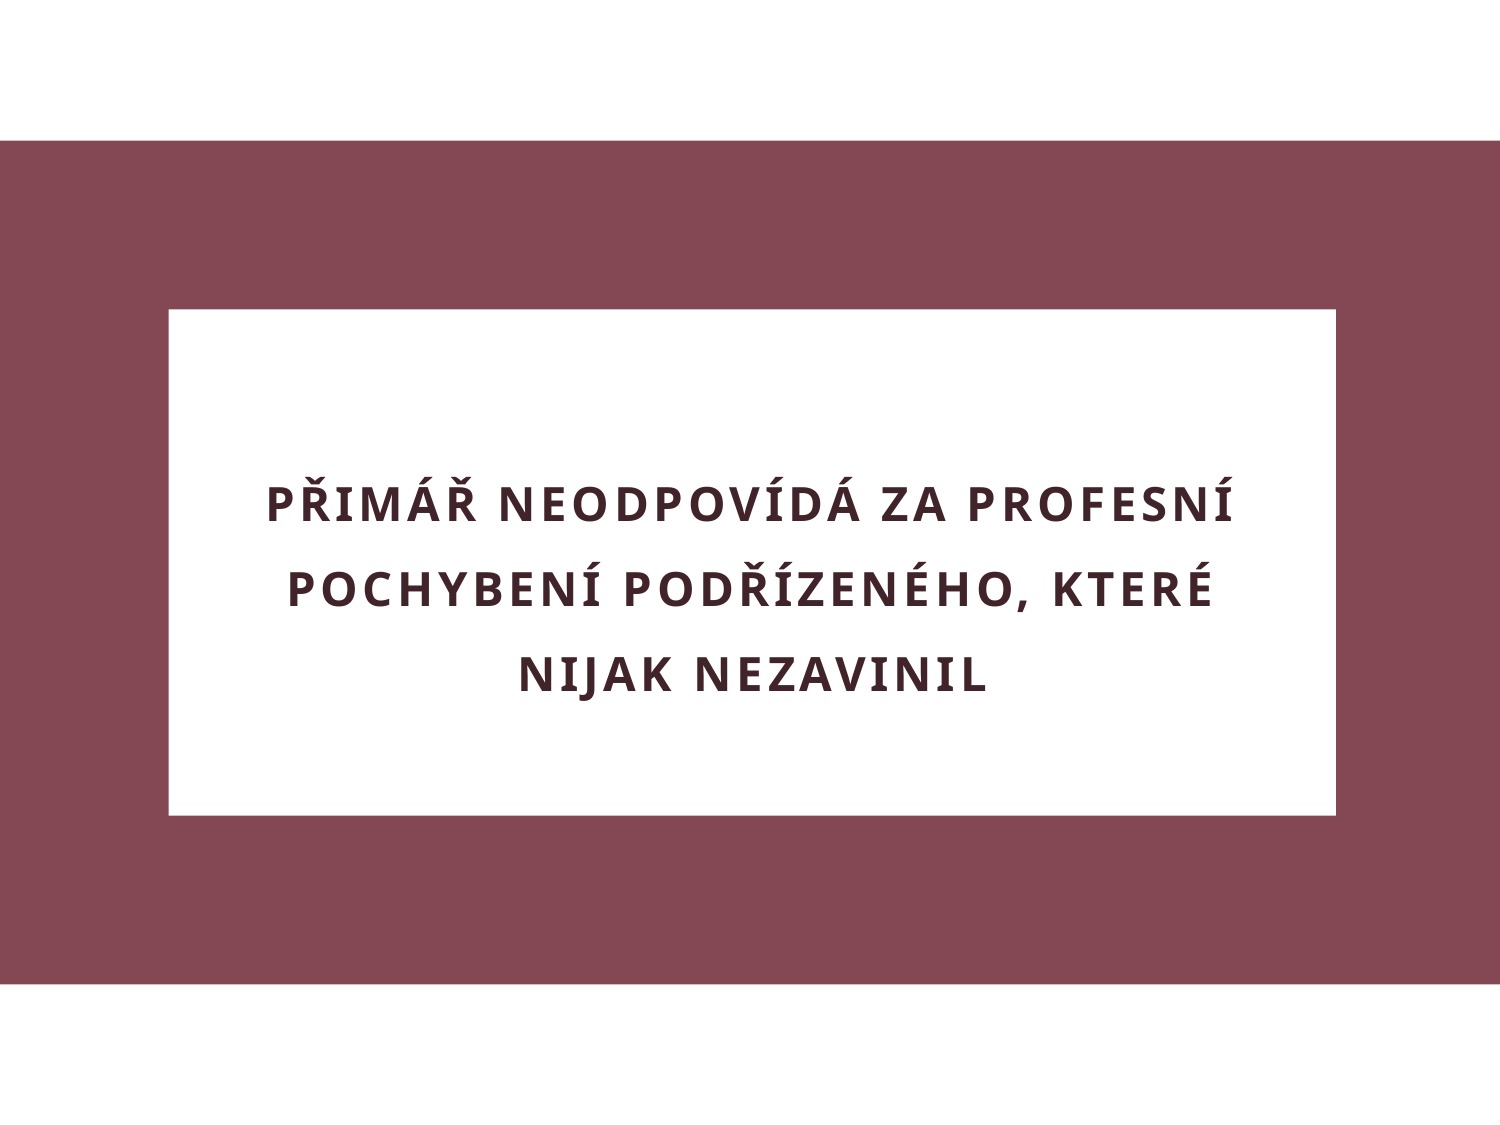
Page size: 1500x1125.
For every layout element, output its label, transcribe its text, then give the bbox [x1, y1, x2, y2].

title přimář neodpovídá za profesní pochybení podřízeného, které nijak nezavinil [253, 377, 1252, 707]
text_box [168, 308, 1337, 817]
text_box [0, 140, 1500, 985]
